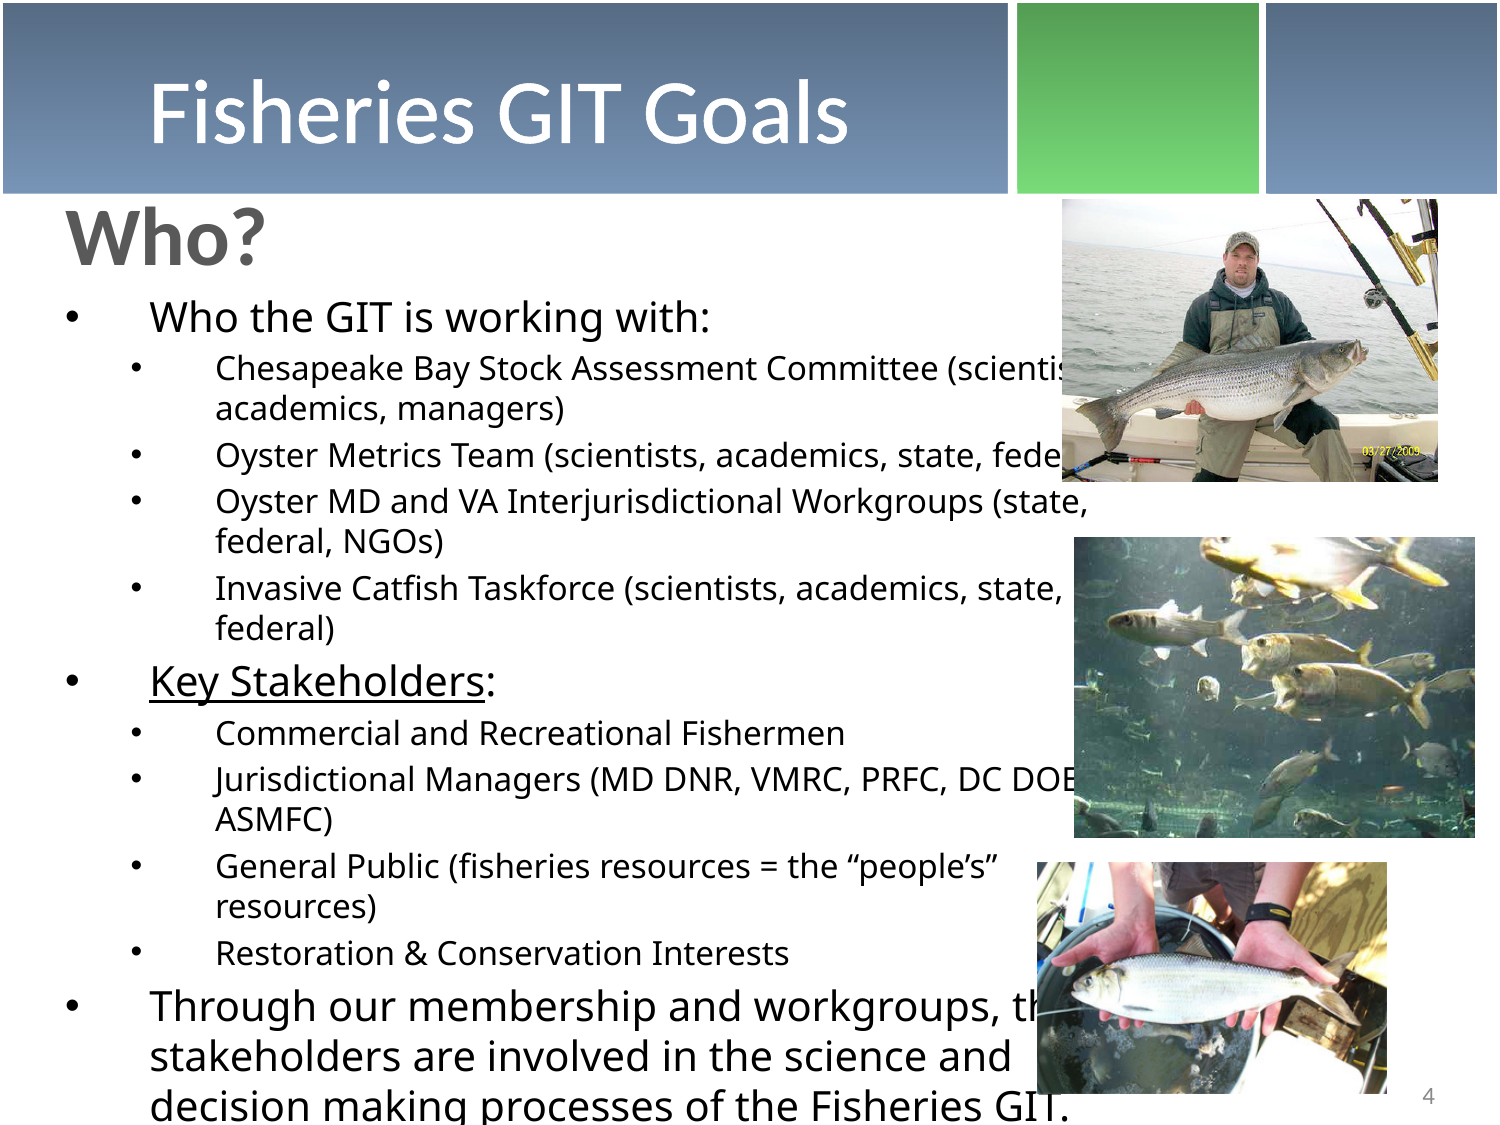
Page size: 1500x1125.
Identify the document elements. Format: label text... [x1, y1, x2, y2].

list Who? Who the GIT is working with: Chesapeake Bay Stock Assessment Committee (scientists, academics, managers) Oyster Metrics Team (scientists, academics, state, federal) Oyster MD and VA Interjurisdictional Workgroups (state, federal, NGOs) Invasive Catfish Taskforce (scientists, academics, state, federal) Key Stakeholders: Commercial and Recreational Fishermen Jurisdictional Managers (MD DNR, VMRC, PRFC, DC DOE, ASMFC) General Public (fisheries resources = the “people’s” resources) Restoration & Conservation Interests Through our membership and workgroups, these stakeholders are involved in the science and decision making processes of the Fisheries GIT. [50, 210, 1138, 1075]
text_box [0, 0, 1500, 201]
slide_number 4 [1100, 1065, 1450, 1125]
picture [1074, 537, 1476, 838]
picture [1037, 862, 1387, 1094]
picture [1062, 199, 1438, 482]
